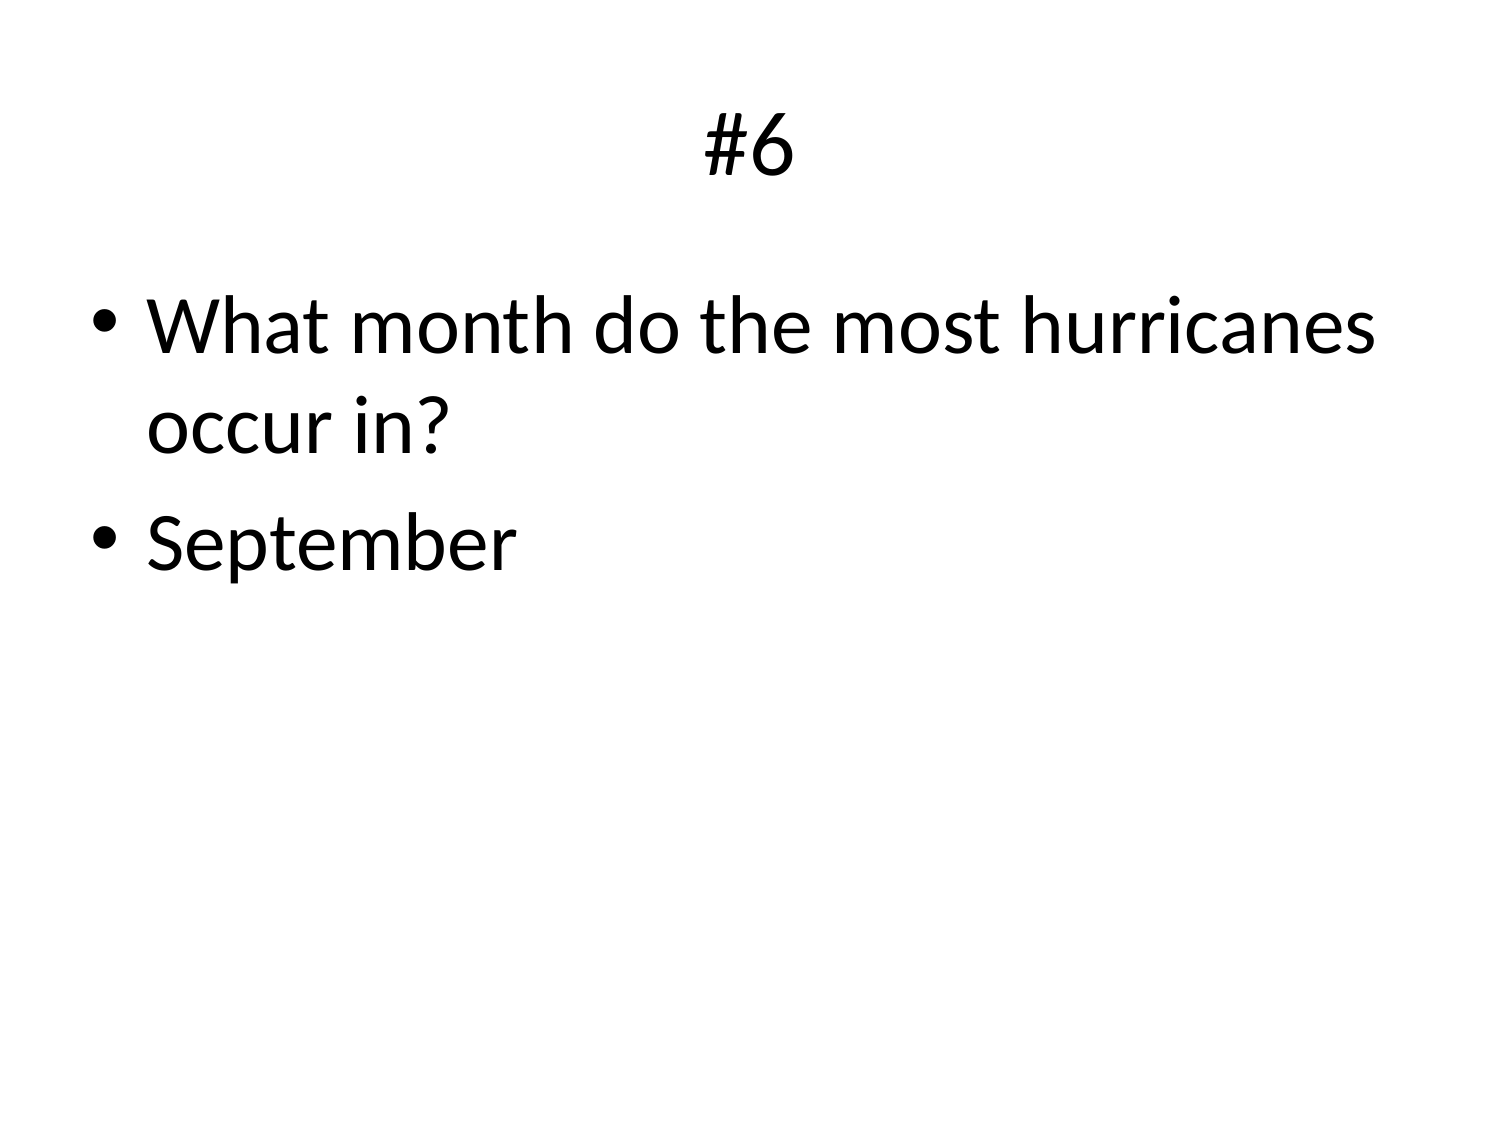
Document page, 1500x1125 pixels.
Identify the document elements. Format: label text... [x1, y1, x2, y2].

title #6 [75, 45, 1425, 233]
list What month do the most hurricanes occur in? September [75, 262, 1425, 1005]
